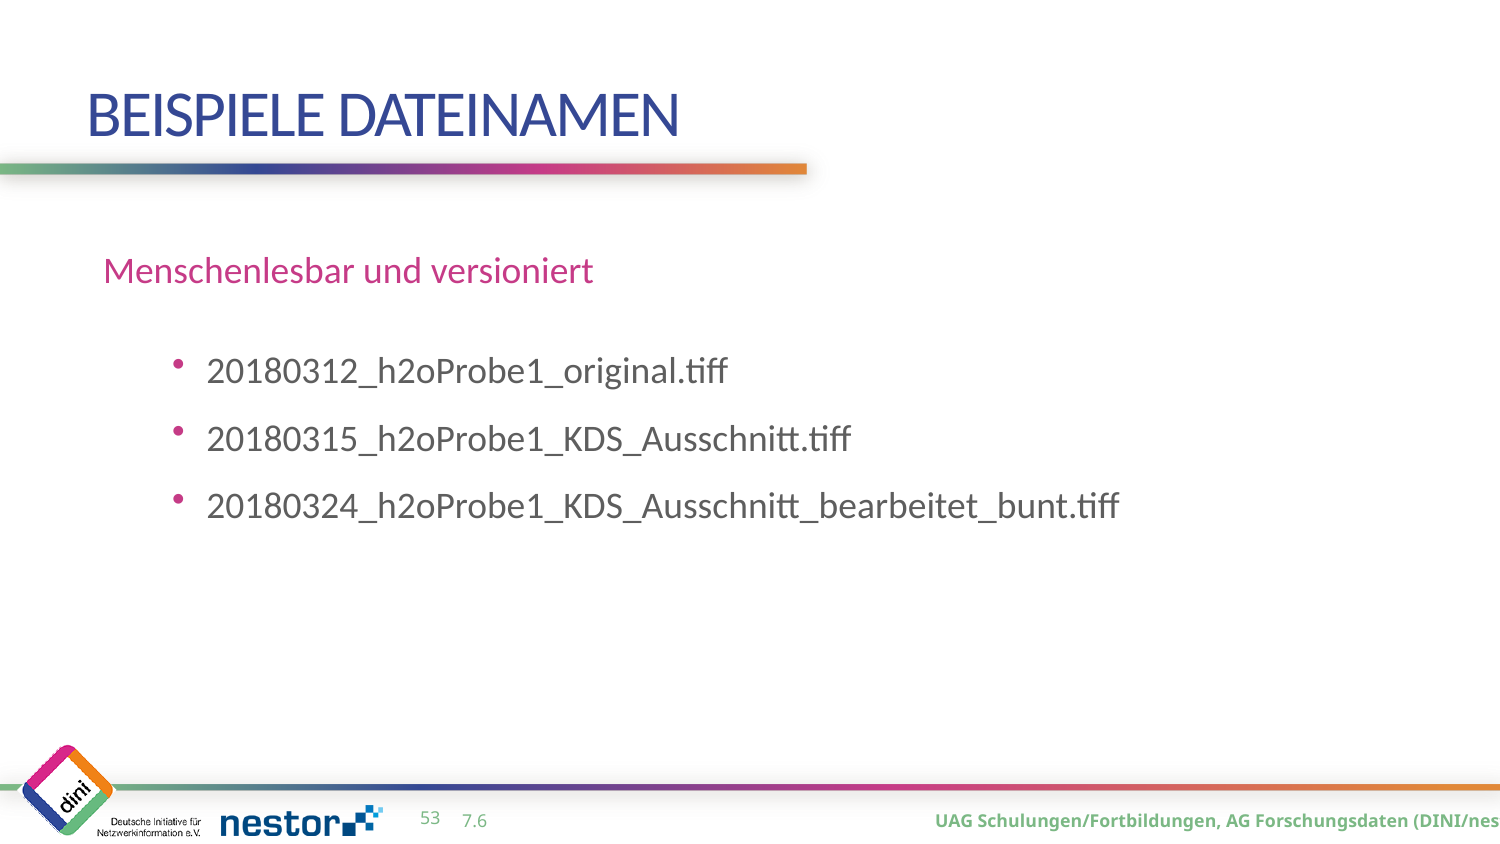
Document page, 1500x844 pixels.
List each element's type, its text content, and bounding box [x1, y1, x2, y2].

text_box 7.6 [433, 801, 502, 838]
text_box [142, 257, 1125, 344]
picture [1423, 817, 1428, 825]
title Beispiele Dateinamen [77, 61, 1423, 158]
list 20180312_h2oProbe1_original.tiff 20180315_h2oProbe1_KDS_Ausschnitt.tiff 20180324_h2oProbe1_KDS_Ausschnitt_bearbeitet_bunt.tiff [157, 316, 1294, 773]
list Menschenlesbar und versioniert [88, 238, 1432, 301]
picture [0, 731, 1500, 844]
picture [1280, 819, 1289, 825]
picture [0, 138, 837, 204]
slide_number 52 [406, 801, 454, 841]
